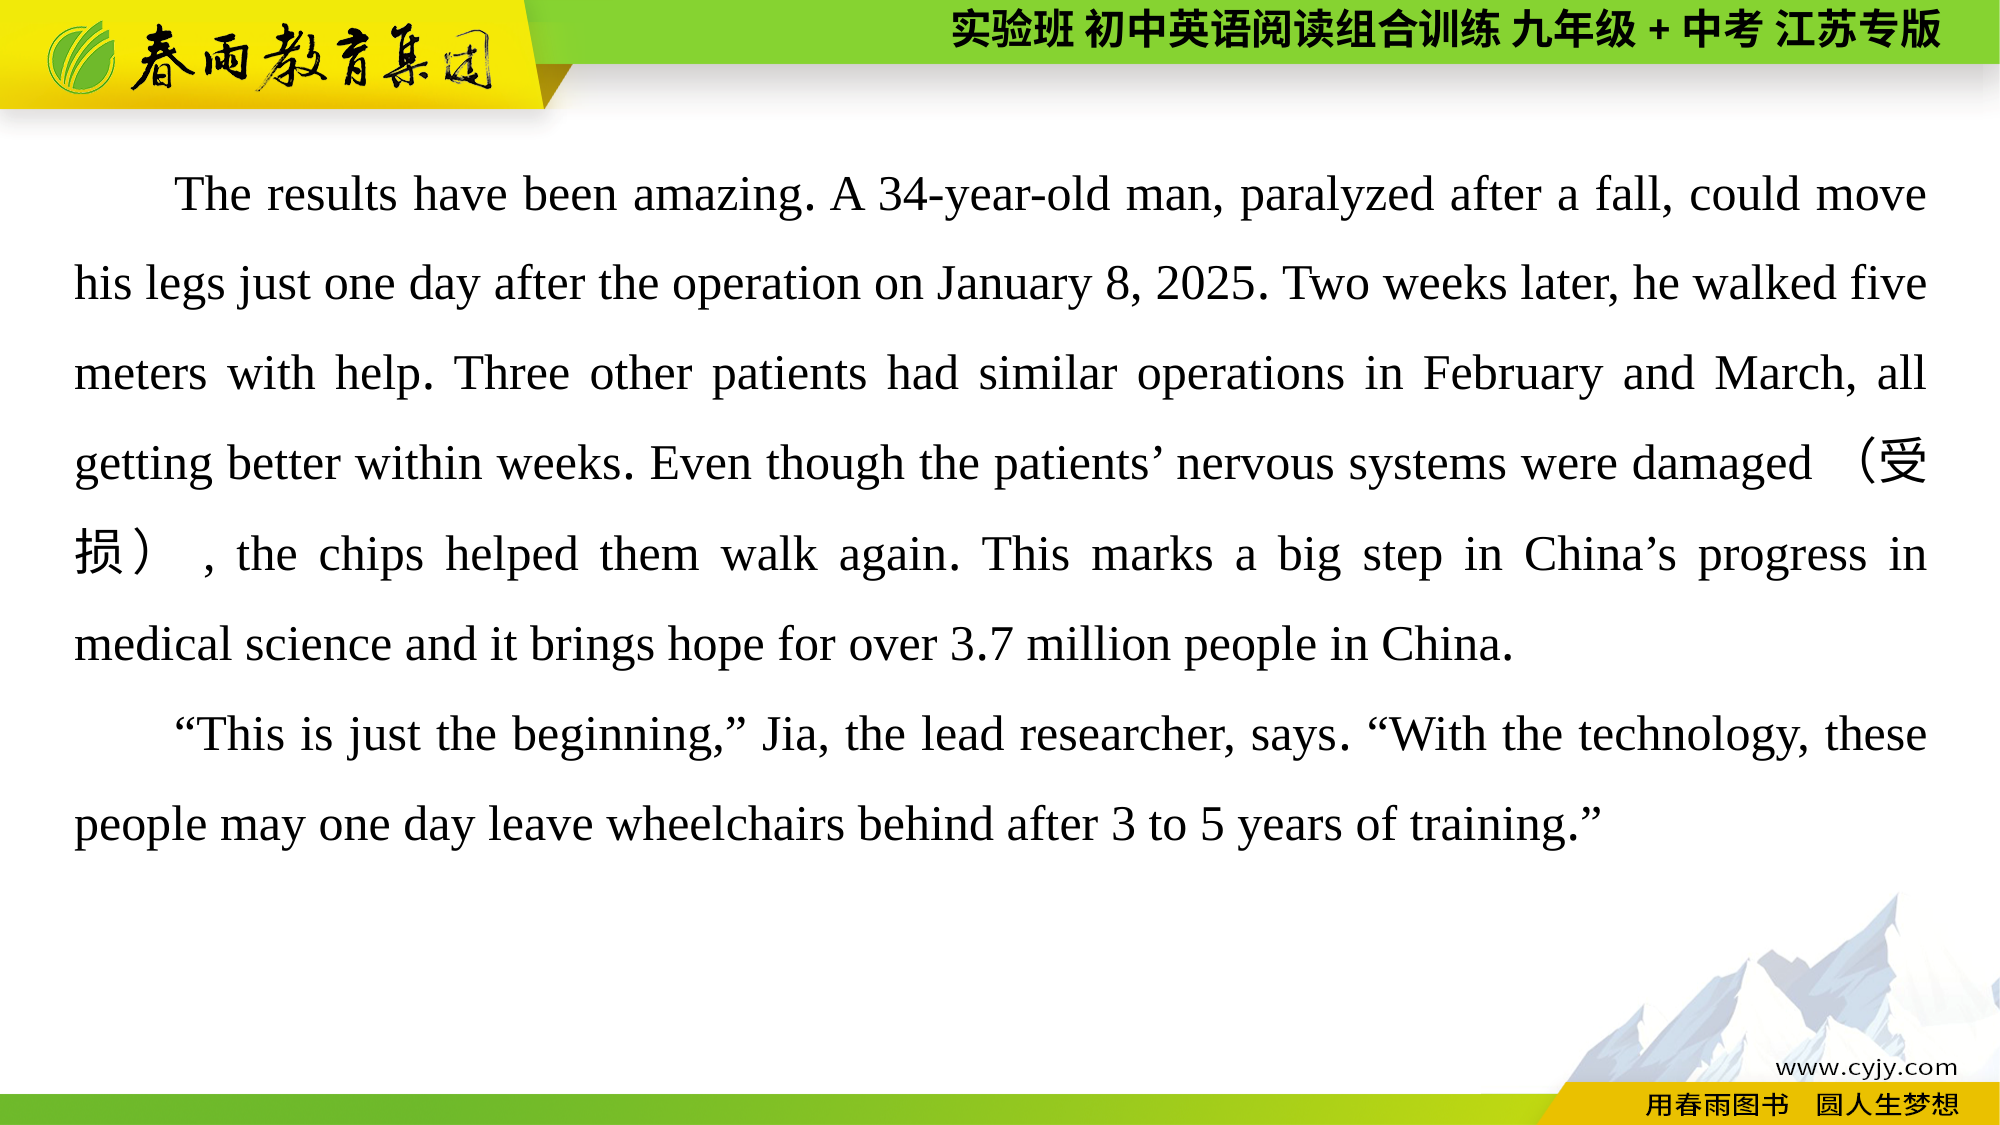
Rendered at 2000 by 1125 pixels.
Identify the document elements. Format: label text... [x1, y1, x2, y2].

list The results have been amazing. A 34-year-old man, paralyzed after a fall, could move his legs just one day after the operation on January 8, 2025. Two weeks later, he walked five meters with help. Three other patients had similar operations in February and March, all getting better within weeks. Even though the patients’ nervous systems were damaged（受损）, the chips helped them walk again. This marks a big step in China’s progress in medical science and it brings hope for over 3.7 million people in China. “This is just the beginning,” Jia, the lead researcher, says. “With the technology, these people may one day leave wheelchairs behind after 3 to 5 years of training.” [59, 122, 1944, 854]
picture [0, 0, 2000, 1125]
